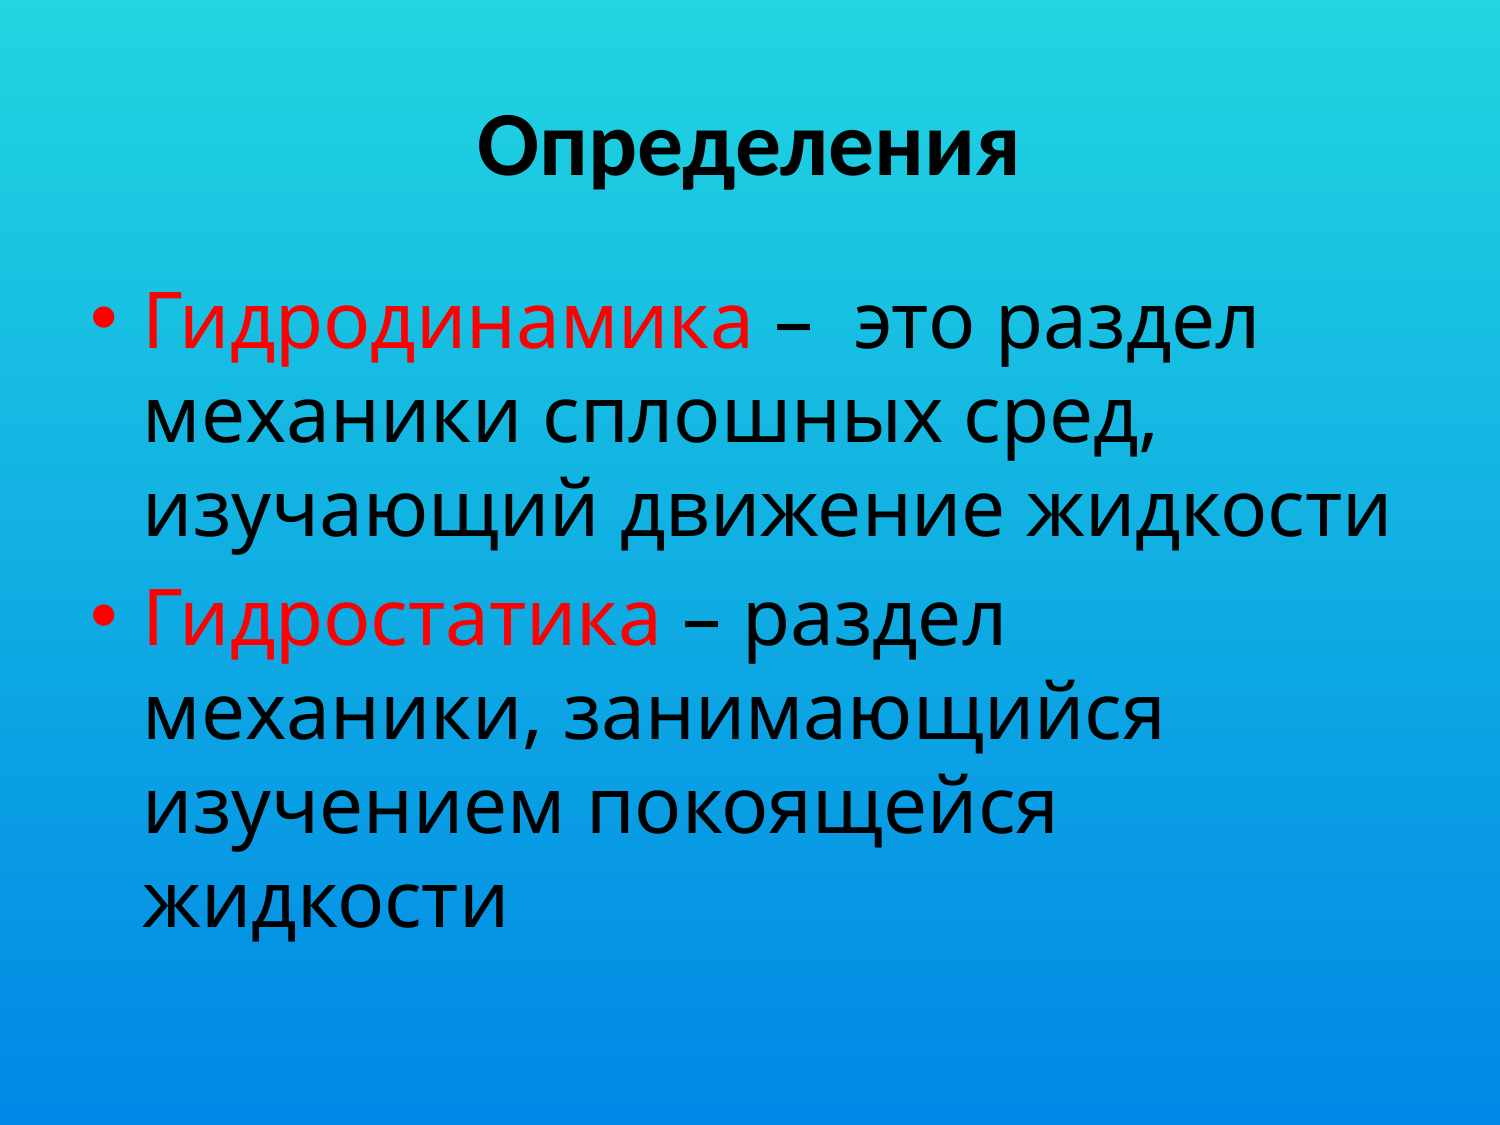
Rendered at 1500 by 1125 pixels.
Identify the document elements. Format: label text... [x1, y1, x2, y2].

list Гидродинамика – это раздел механики сплошных сред, изучающий движение жидкости Гидростатика – раздел механики, занимающийся изучением покоящейся жидкости [75, 262, 1425, 1005]
title Определения [75, 45, 1425, 233]
